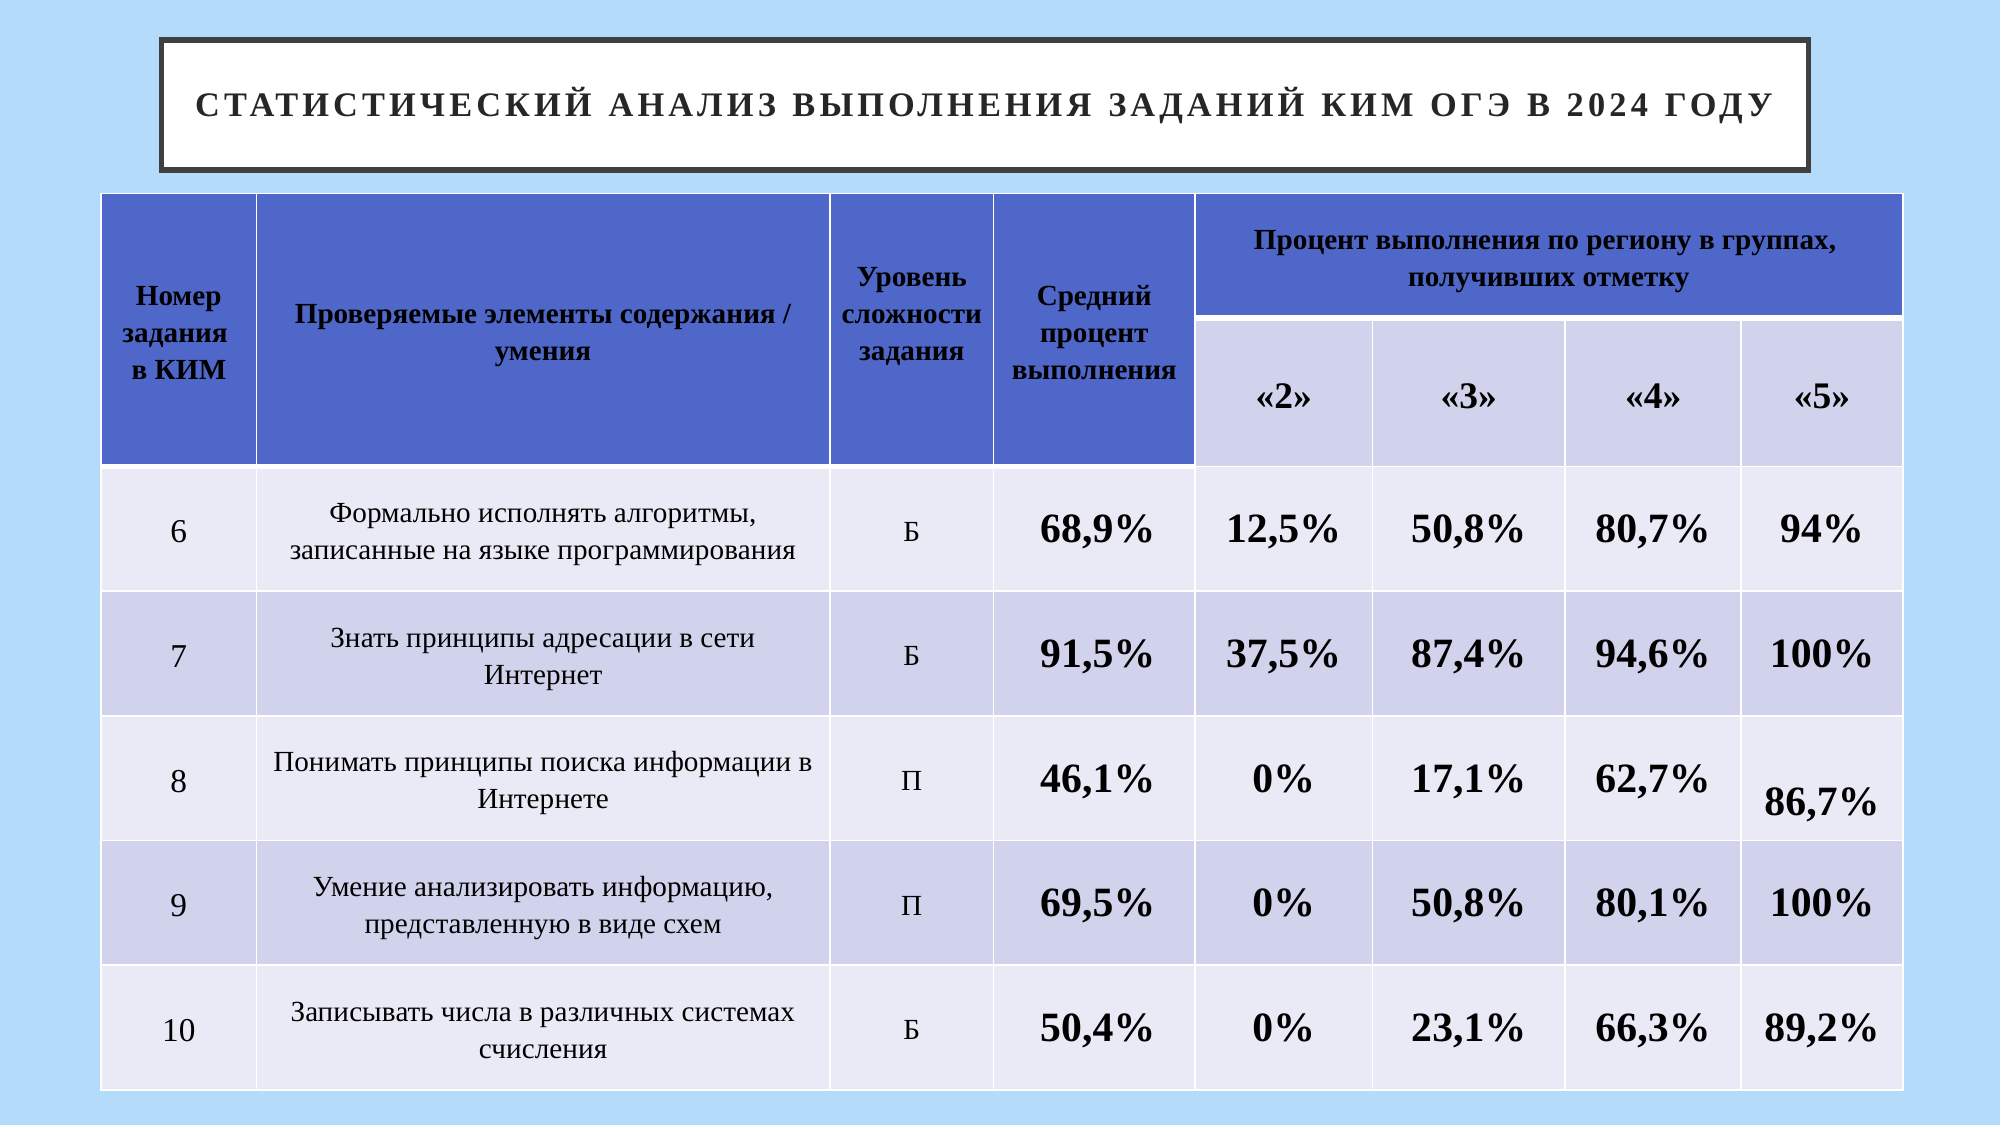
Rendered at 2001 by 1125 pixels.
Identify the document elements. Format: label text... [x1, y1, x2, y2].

table_header Номер задания в КИМ [102, 194, 256, 464]
table_cell Б [831, 469, 993, 590]
table_cell 68,9% [994, 469, 1194, 590]
table_cell Записывать числа в различных системах счисления [257, 966, 829, 1089]
table_cell 100% [1742, 592, 1902, 715]
table_cell 0% [1196, 841, 1372, 964]
table_cell 100% [1742, 841, 1902, 964]
table_cell 23,1% [1373, 966, 1564, 1089]
table_cell 12,5% [1196, 467, 1372, 590]
table_cell «5» [1742, 321, 1902, 466]
table_cell «2» [1196, 321, 1372, 466]
table_cell П [831, 841, 993, 964]
title Статистический анализ выполнения заданий КИМ ОГЭ в 2024 году [159, 37, 1811, 173]
table_header Процент выполнения по региону в группах, получивших отметку [1196, 194, 1902, 315]
table_cell 87,4% [1373, 592, 1564, 715]
table_cell 50,4% [994, 966, 1194, 1089]
table_cell 9 [102, 841, 256, 964]
table_cell 69,5% [994, 841, 1194, 964]
table_cell 7 [102, 592, 256, 715]
table_cell 46,1% [994, 717, 1194, 840]
table_cell 80,7% [1566, 467, 1740, 590]
table_cell 86,7% [1742, 717, 1902, 840]
table_cell 17,1% [1373, 717, 1564, 840]
table_cell 37,5% [1196, 592, 1372, 715]
table_cell Знать принципы адресации в сети Интернет [257, 592, 829, 715]
table_cell 94% [1742, 467, 1902, 590]
table_cell Понимать принципы поиска информации в Интернете [257, 717, 829, 840]
table_cell 0% [1196, 966, 1372, 1089]
table_cell 8 [102, 717, 256, 840]
table_cell 10 [102, 966, 256, 1089]
table_cell 50,8% [1373, 841, 1564, 964]
table_cell 0% [1196, 717, 1372, 840]
table_cell «3» [1373, 321, 1564, 466]
table_cell 6 [102, 469, 256, 590]
table_cell 66,3% [1566, 966, 1740, 1089]
table_header Уровень сложности задания [831, 194, 993, 464]
table_header Средний процент выполнения [994, 194, 1194, 464]
table_cell П [831, 717, 993, 840]
table_cell 94,6% [1566, 592, 1740, 715]
table_cell 91,5% [994, 592, 1194, 715]
table_cell Формально исполнять алгоритмы, записанные на языке программирования [257, 469, 829, 590]
table_cell Б [831, 966, 993, 1089]
table_cell Умение анализировать информацию, представленную в виде схем [257, 841, 829, 964]
table_cell Б [831, 592, 993, 715]
table_cell 80,1% [1566, 841, 1740, 964]
table_cell 50,8% [1373, 467, 1564, 590]
table_cell 62,7% [1566, 717, 1740, 840]
table_cell 89,2% [1742, 966, 1902, 1089]
table_header Проверяемые элементы содержания / умения [257, 194, 829, 464]
table_cell «4» [1566, 321, 1740, 466]
